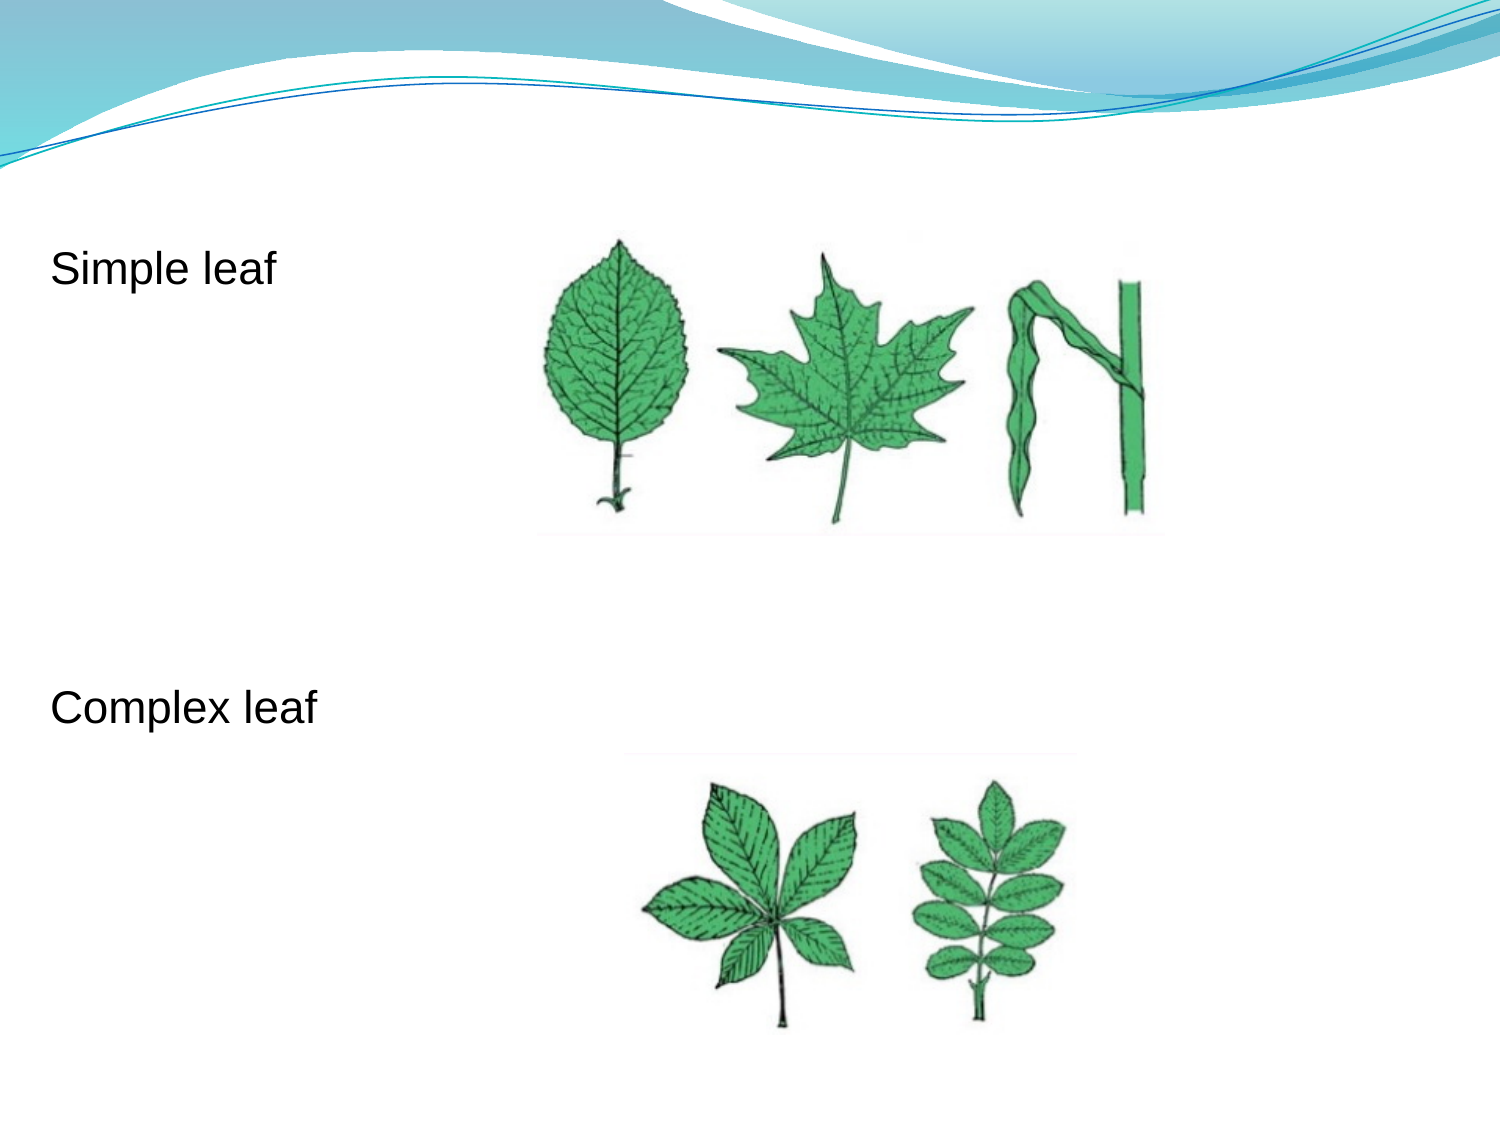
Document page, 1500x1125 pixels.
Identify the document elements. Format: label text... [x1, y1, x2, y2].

picture [537, 230, 1165, 536]
title Simple leaf Complex leaf [50, 0, 1425, 1063]
picture [624, 753, 1077, 1035]
